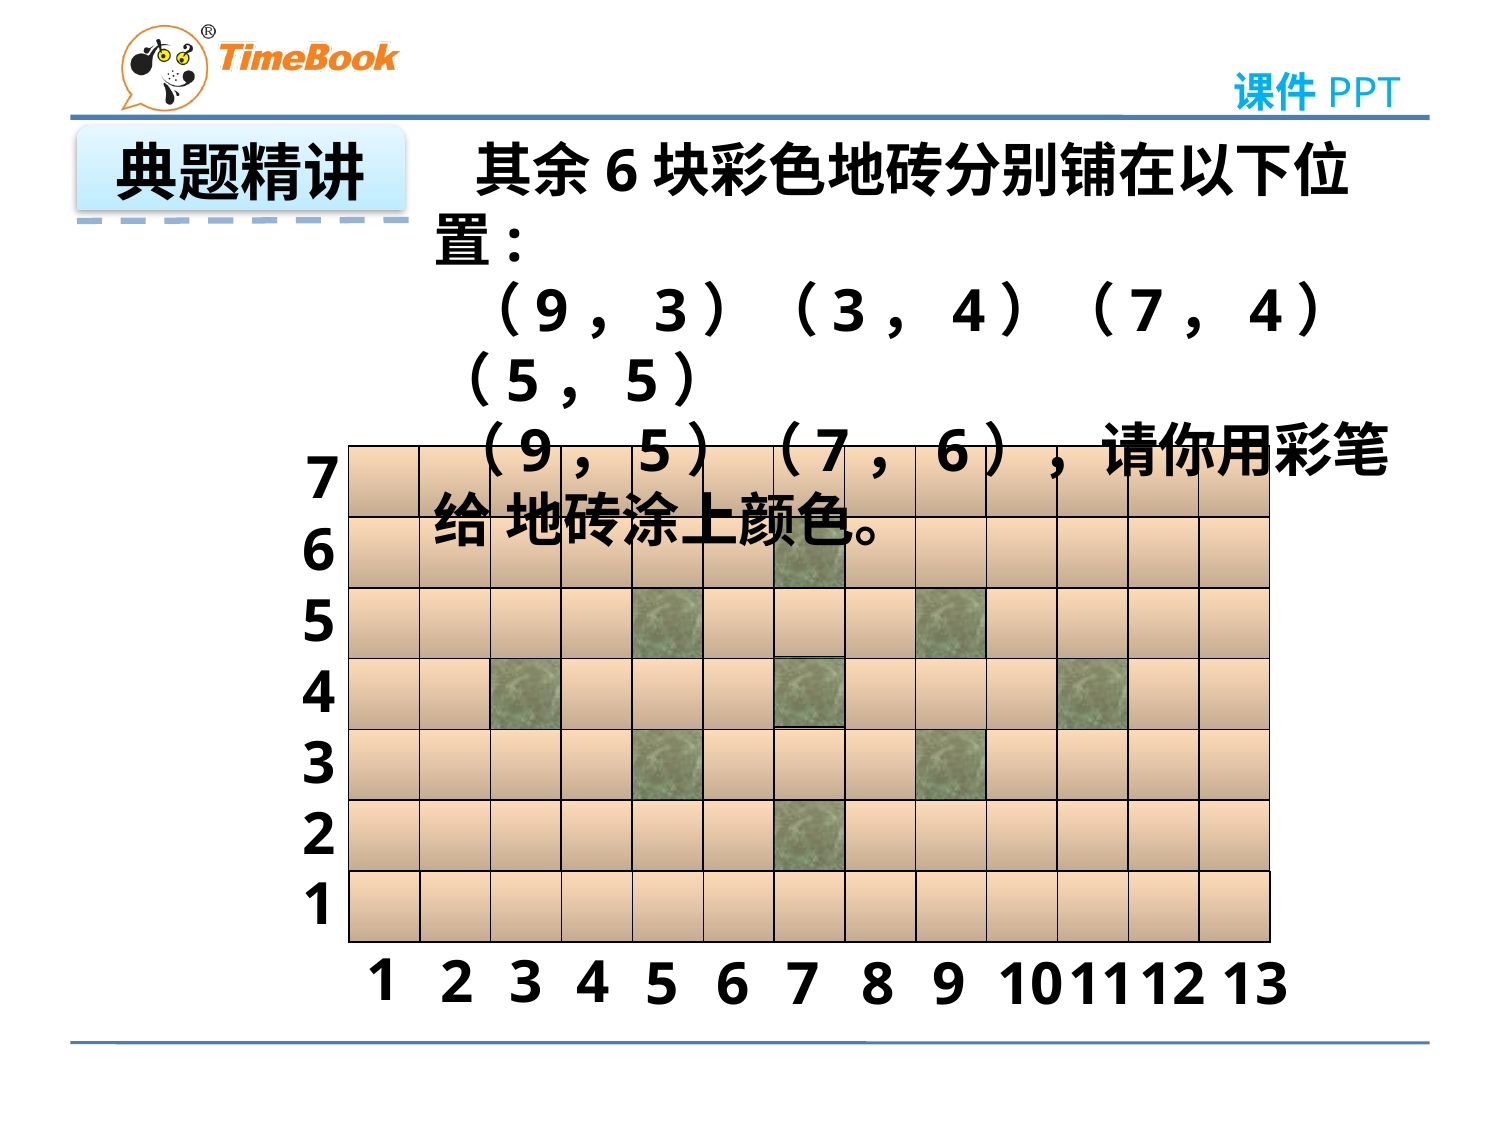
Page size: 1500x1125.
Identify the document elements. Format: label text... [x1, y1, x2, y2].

text_box [419, 801, 490, 872]
text_box [561, 588, 631, 659]
text_box [419, 561, 490, 588]
text_box [986, 659, 1057, 730]
text_box [419, 588, 490, 659]
text_box [358, 801, 419, 872]
text_box [419, 730, 490, 801]
text_box [490, 872, 561, 933]
text_box [490, 730, 561, 801]
text_box [773, 588, 844, 656]
text_box [631, 729, 703, 801]
text_box [358, 517, 419, 588]
text_box [915, 729, 987, 801]
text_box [288, 432, 354, 945]
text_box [352, 934, 1300, 1025]
text_box 其余6块彩色地砖分别铺在以下位置: （9，3）（3，4）（7，4）（5，5） （9，5）（7，6），请你用彩笔给 地砖涂上颜色。 [419, 125, 1412, 561]
text_box [419, 659, 490, 730]
text_box [1198, 561, 1270, 588]
text_box [358, 872, 419, 933]
text_box [632, 801, 703, 872]
text_box [1198, 730, 1270, 801]
text_box [1198, 659, 1270, 730]
text_box [915, 872, 986, 933]
text_box [844, 659, 915, 730]
text_box [490, 658, 561, 730]
text_box [490, 801, 561, 872]
text_box [358, 730, 419, 801]
text_box [703, 659, 773, 730]
text_box [1128, 872, 1199, 933]
text_box [986, 872, 1057, 933]
text_box [845, 561, 915, 588]
text_box [1128, 588, 1198, 659]
text_box [490, 561, 561, 588]
text_box [561, 659, 632, 730]
text_box [358, 588, 419, 659]
text_box [632, 561, 703, 587]
text_box [773, 656, 845, 728]
text_box [1198, 588, 1270, 659]
text_box [1057, 801, 1128, 872]
text_box [1198, 801, 1270, 872]
text_box [1128, 659, 1198, 730]
text_box [773, 561, 845, 588]
text_box [1199, 872, 1270, 933]
text_box [773, 730, 844, 800]
text_box [987, 730, 1057, 801]
text_box [844, 730, 915, 801]
text_box 典题精讲 [76, 124, 406, 212]
text_box [774, 872, 845, 933]
text_box [632, 872, 703, 933]
text_box [631, 587, 703, 659]
text_box [986, 801, 1057, 872]
text_box [490, 588, 561, 658]
text_box [561, 872, 632, 933]
text_box [1057, 588, 1128, 658]
text_box [703, 730, 773, 801]
text_box [561, 801, 632, 872]
text_box [703, 561, 773, 588]
text_box [987, 588, 1057, 659]
text_box [358, 446, 419, 517]
text_box [358, 659, 419, 730]
text_box [632, 659, 703, 729]
text_box [845, 872, 915, 933]
text_box [1057, 730, 1128, 801]
text_box [1128, 561, 1198, 588]
text_box [1128, 730, 1198, 801]
text_box [1057, 658, 1128, 730]
text_box [915, 659, 986, 729]
text_box [1057, 561, 1128, 588]
text_box [561, 561, 632, 588]
text_box [915, 561, 986, 587]
text_box [915, 801, 986, 872]
text_box [561, 730, 631, 801]
text_box [703, 588, 773, 659]
text_box [845, 801, 915, 872]
text_box [1128, 801, 1198, 872]
text_box [703, 872, 774, 933]
text_box [915, 587, 987, 659]
text_box [986, 561, 1057, 588]
text_box [773, 800, 845, 872]
text_box [1057, 872, 1128, 933]
text_box [844, 588, 915, 659]
picture [118, 22, 408, 113]
text_box [419, 872, 490, 933]
text_box [703, 801, 773, 872]
